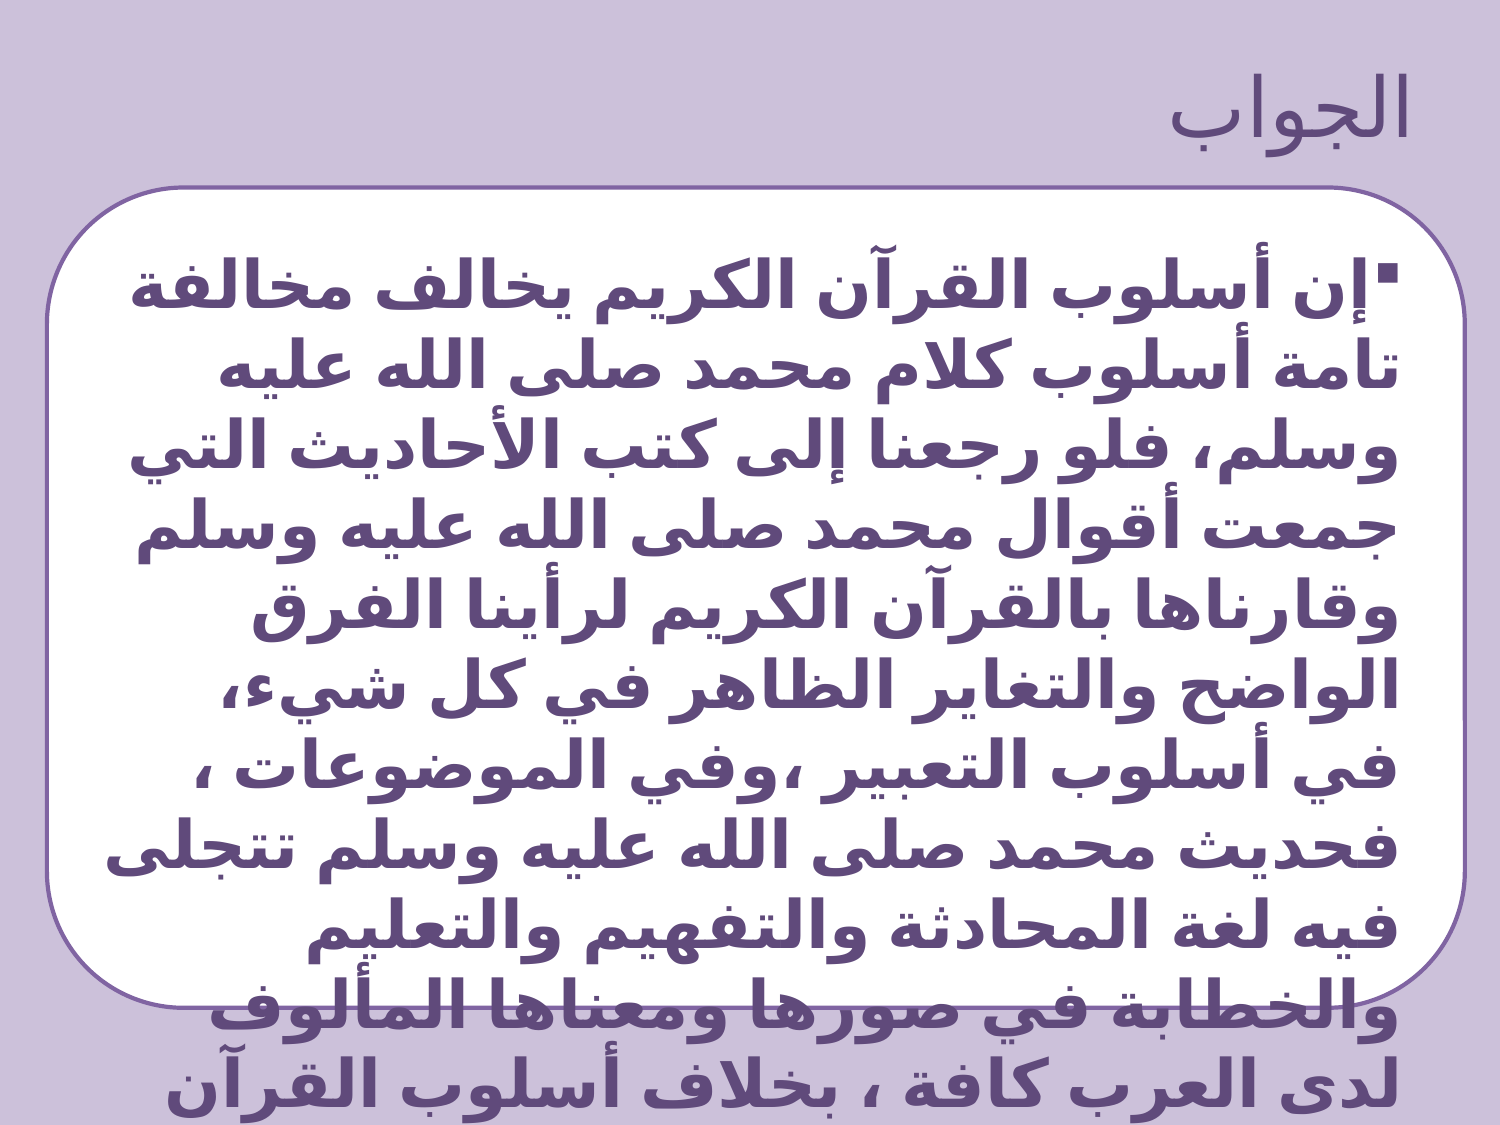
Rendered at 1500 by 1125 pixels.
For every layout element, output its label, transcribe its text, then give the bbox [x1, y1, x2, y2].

text_box [44, 185, 1467, 977]
text_box الجواب [960, 46, 1430, 162]
text_box إن أسلوب القرآن الكريم يخالف مخالفة تامة أسلوب كلام محمد صلى الله عليه وسلم، فلو رجعنا إلى كتب الأحاديث التي جمعت أقوال محمد صلى الله عليه وسلم وقارناها بالقرآن الكريم لرأينا الفرق الواضح والتغاير الظاهر في كل شيء، في أسلوب التعبير ،وفي الموضوعات ، فحديث محمد صلى الله عليه وسلم تتجلى فيه لغة المحادثة والتفهيم والتعليم والخطابة في صورها ومعناها المألوف لدى العرب كافة ، بخلاف أسلوب القرآن الكريم الذي لا يُعرف له شبيه في أساليب العرب. [81, 234, 1418, 1125]
